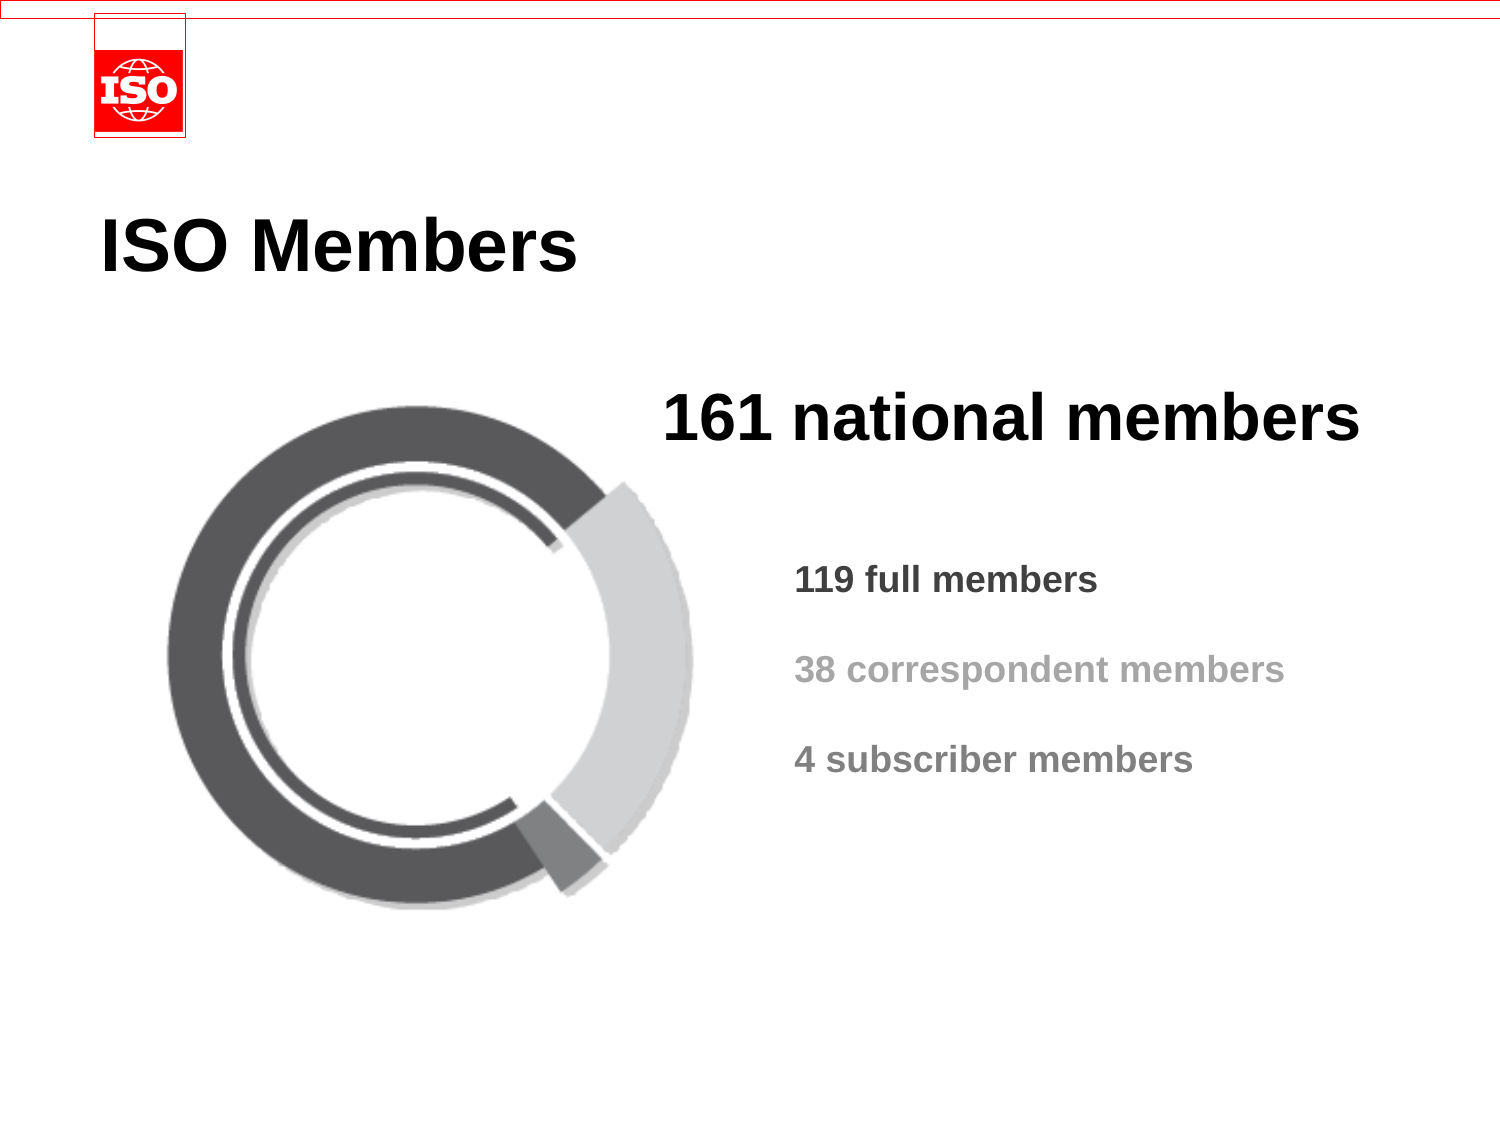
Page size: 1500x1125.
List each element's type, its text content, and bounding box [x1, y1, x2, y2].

text_box 161 national members [731, 366, 1399, 461]
title ISO Members [85, 174, 1399, 317]
picture [119, 355, 727, 938]
text_box 119 full members 38 correspondent members 4 subscriber members [779, 502, 1346, 787]
